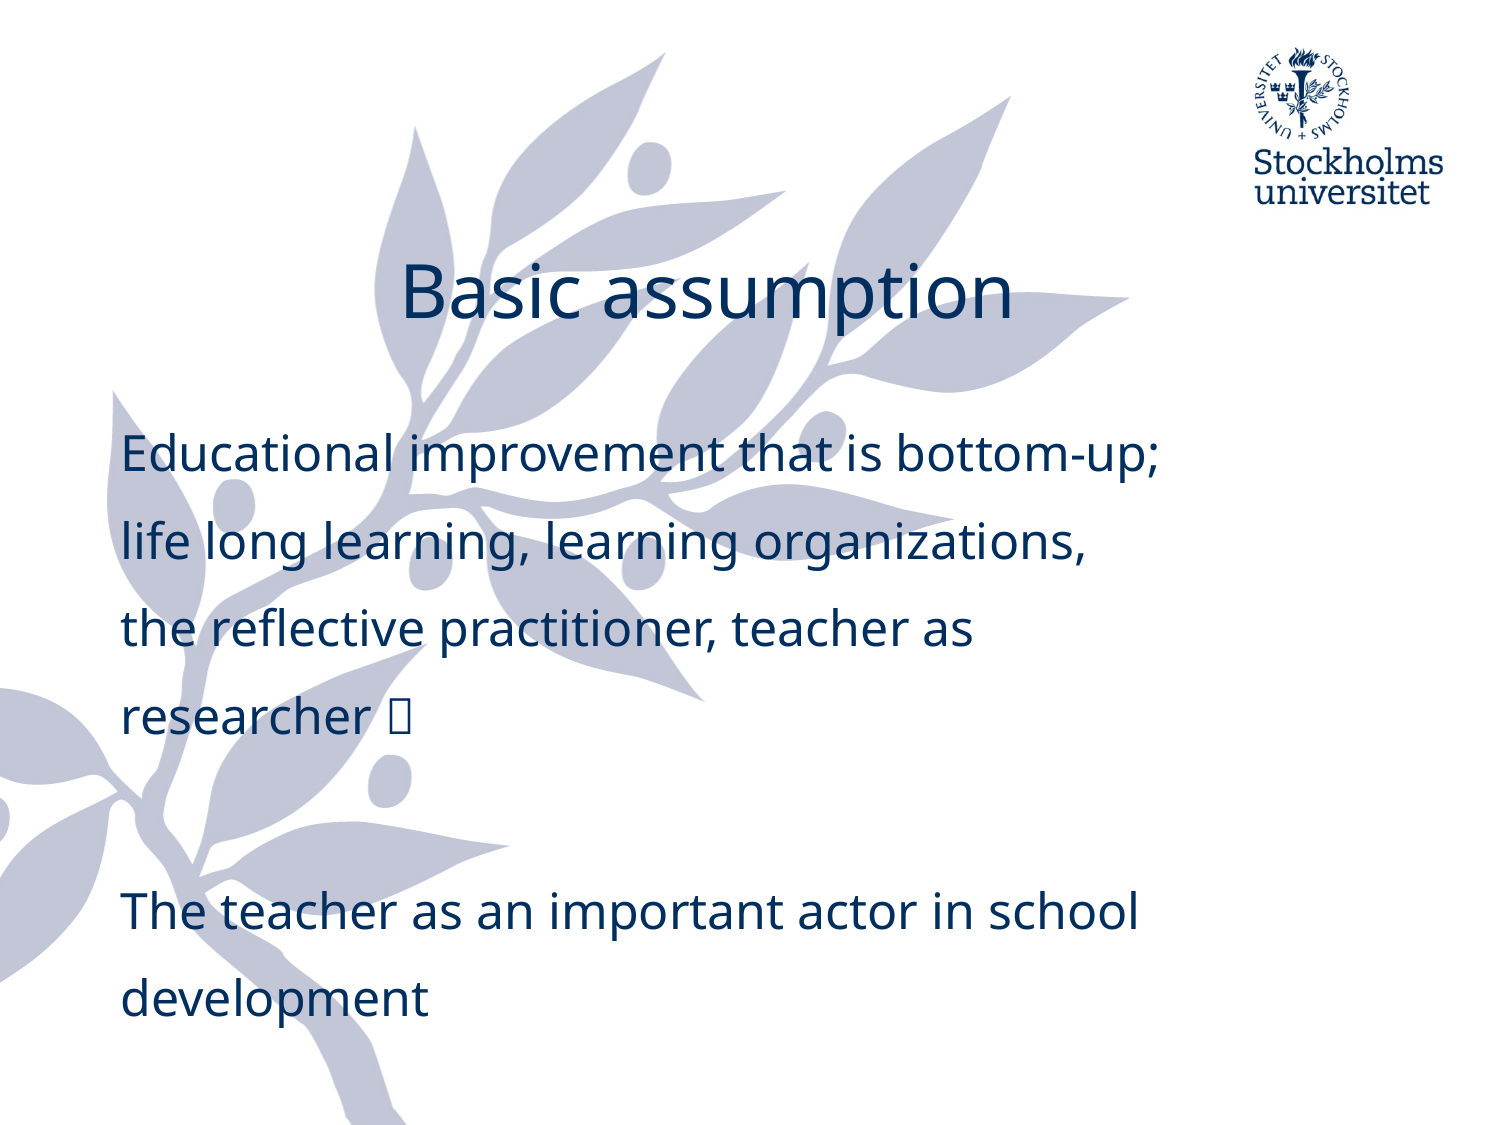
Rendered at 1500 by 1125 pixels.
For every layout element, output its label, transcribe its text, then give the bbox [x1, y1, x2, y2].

picture [0, 52, 1130, 1125]
picture [1253, 47, 1443, 213]
subtitle Educational improvement that is bottom-up; life long learning, learning organizations, the reflective practitioner, teacher as researcher  The teacher as an important actor in school development [105, 386, 1194, 1125]
title Basic assumption [163, 257, 1253, 411]
